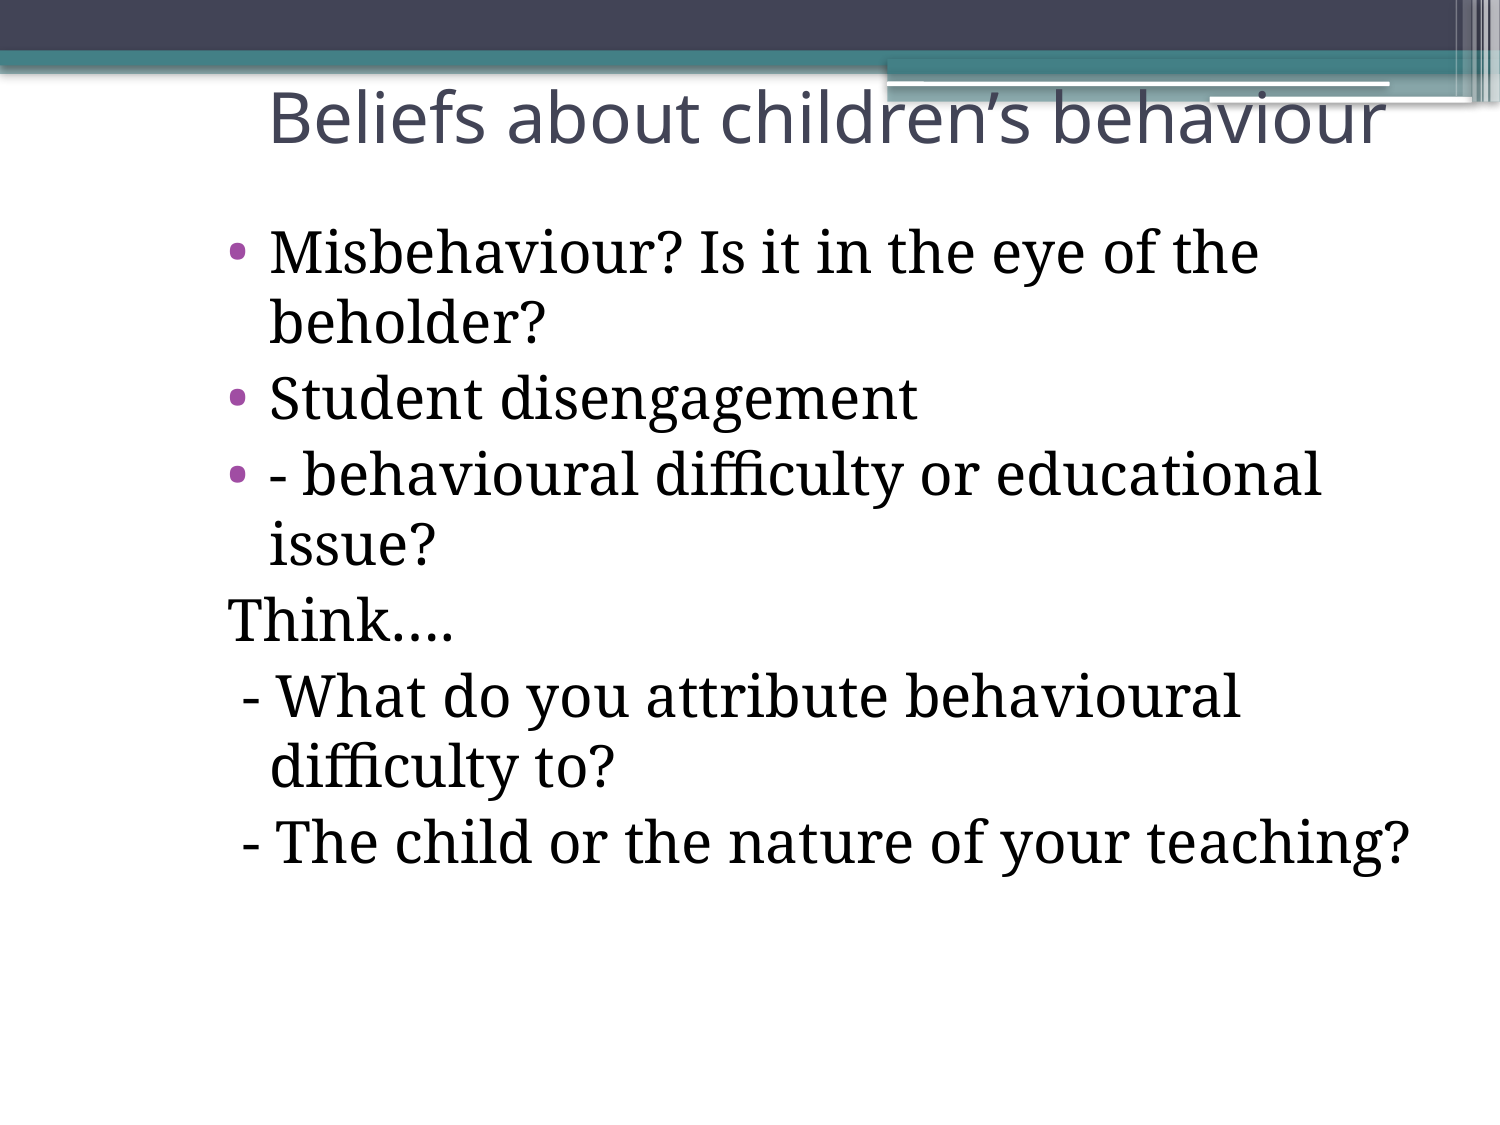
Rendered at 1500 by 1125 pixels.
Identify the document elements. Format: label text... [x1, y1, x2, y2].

title Beliefs about children’s behaviour [188, 35, 1468, 197]
list Misbehaviour? Is it in the eye of the beholder? Student disengagement - behavioural difficulty or educational issue? Think…. - What do you attribute behavioural difficulty to? - The child or the nature of your teaching? [194, 208, 1470, 883]
